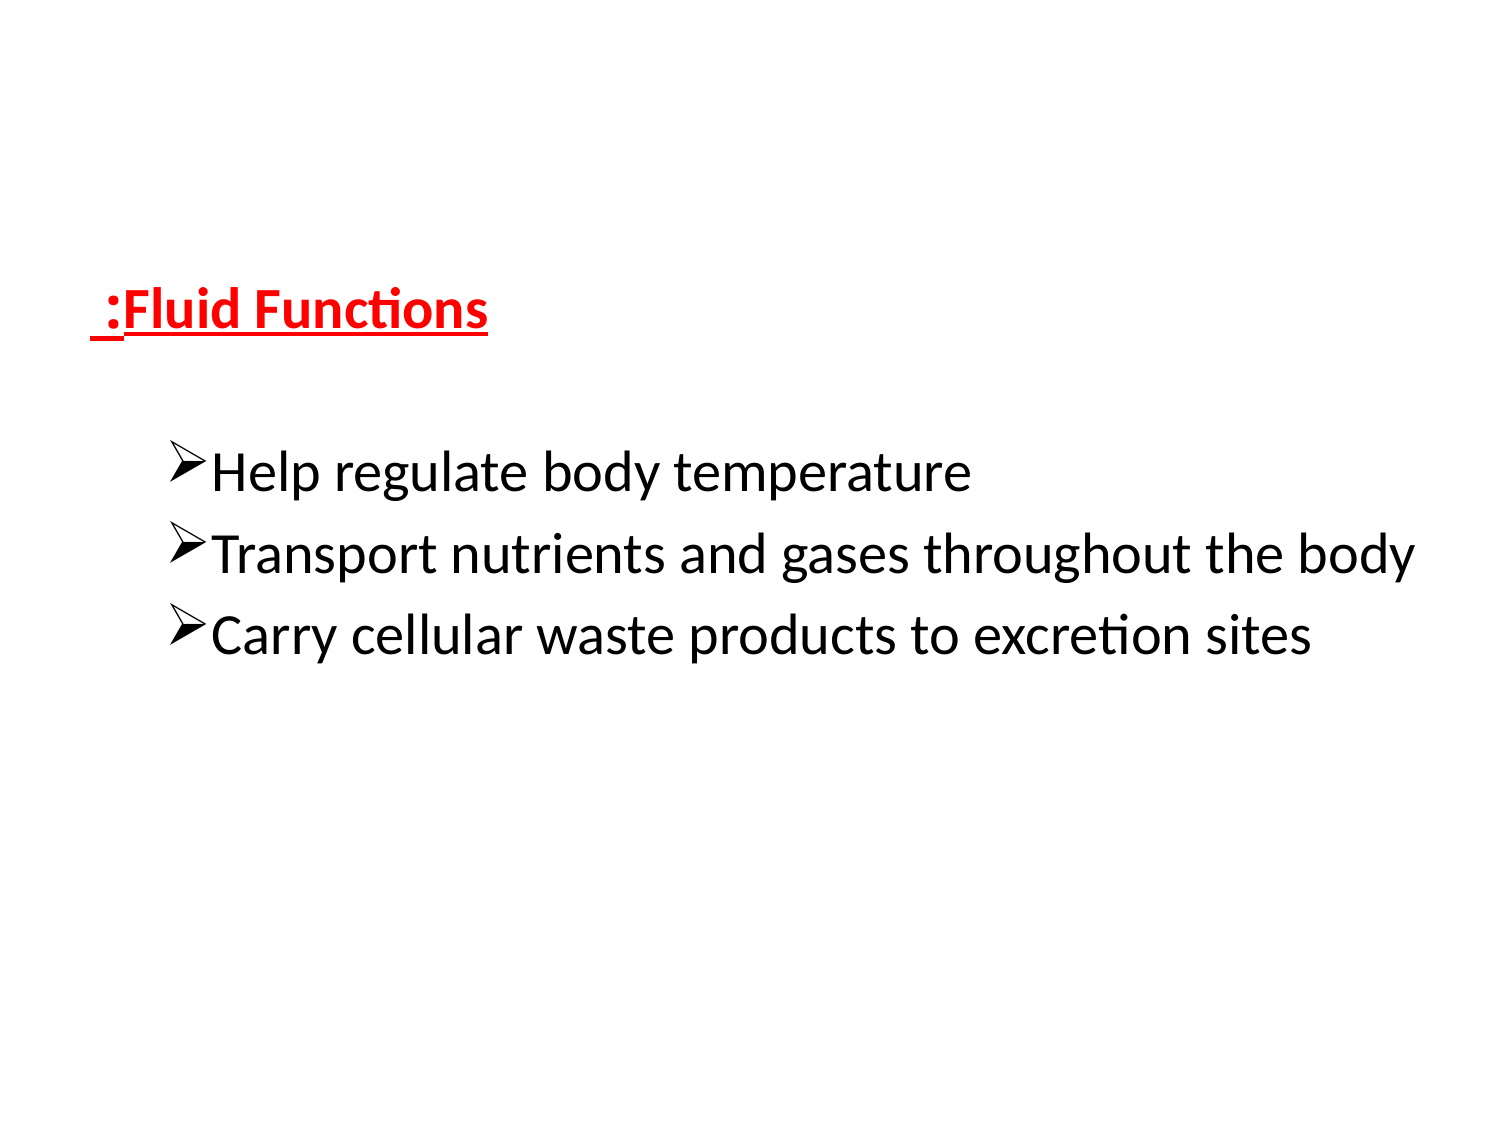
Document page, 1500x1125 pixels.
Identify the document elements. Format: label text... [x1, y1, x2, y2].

list Fluid Functions: Help regulate body temperature Transport nutrients and gases throughout the body Carry cellular waste products to excretion sites [75, 262, 1465, 1005]
